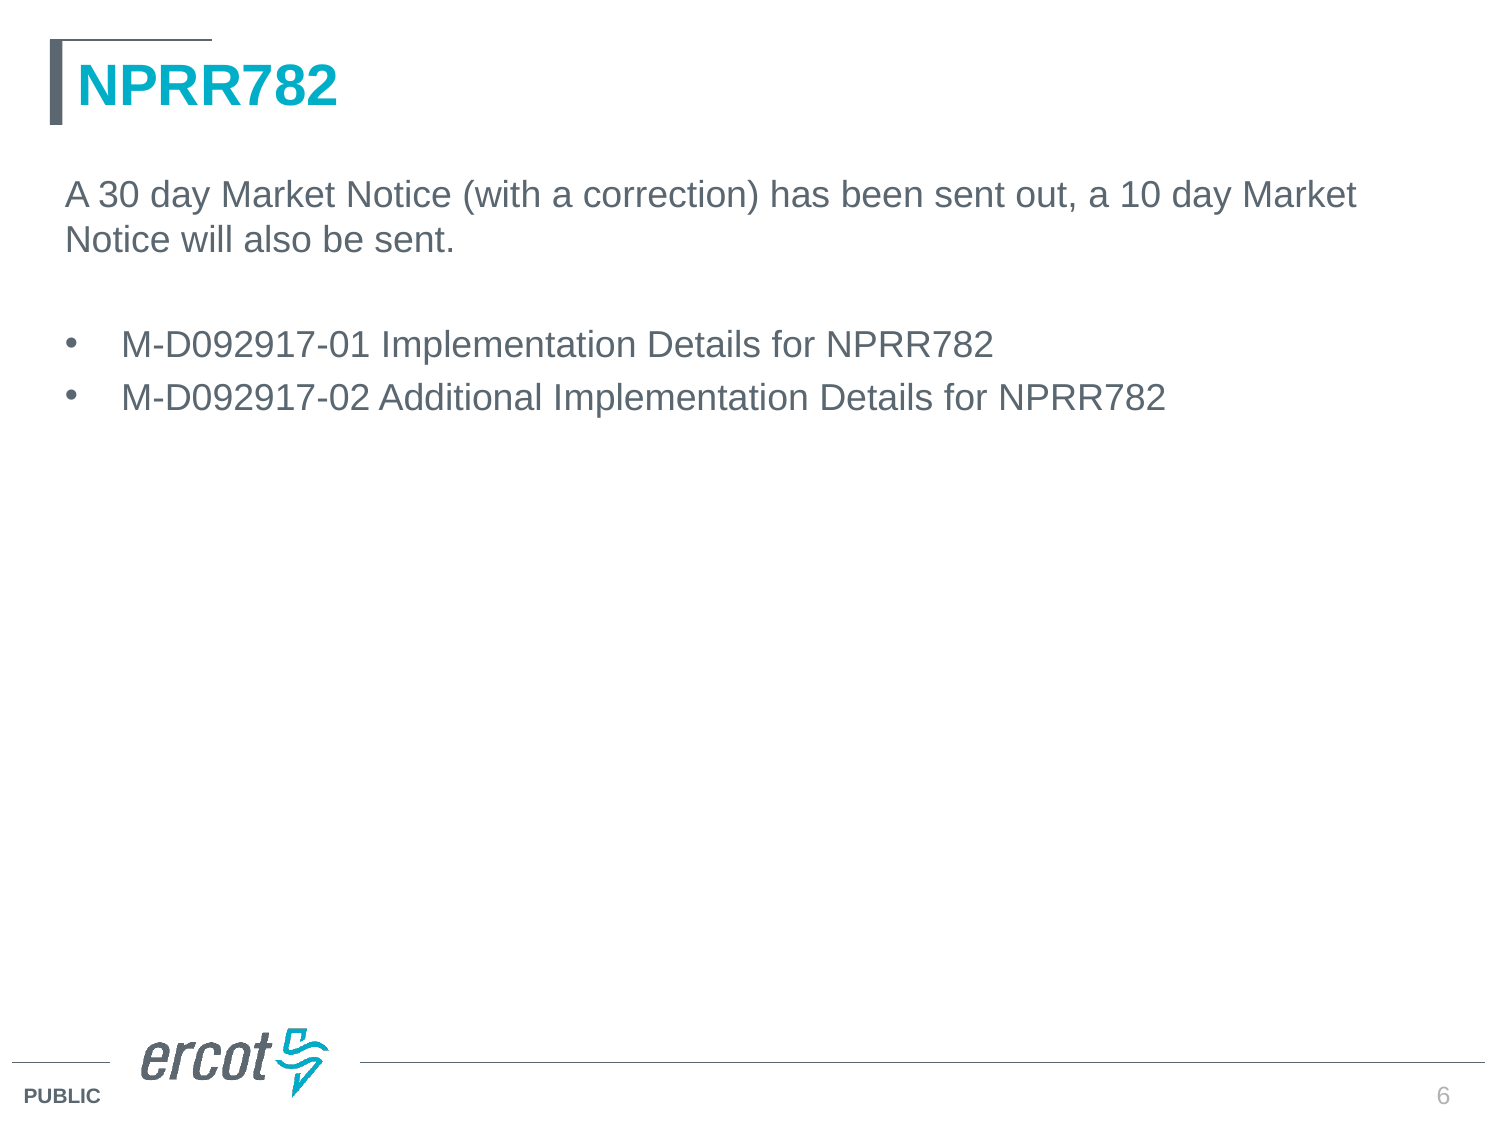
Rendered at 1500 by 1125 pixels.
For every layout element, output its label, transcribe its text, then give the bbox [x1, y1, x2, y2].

title NPRR782 [62, 39, 1450, 125]
list A 30 day Market Notice (with a correction) has been sent out, a 10 day Market Notice will also be sent. M-D092917-01 Implementation Details for NPRR782 M-D092917-02 Additional Implementation Details for NPRR782 [50, 162, 1450, 992]
slide_number 6 [1400, 1076, 1488, 1113]
picture [137, 1024, 332, 1100]
